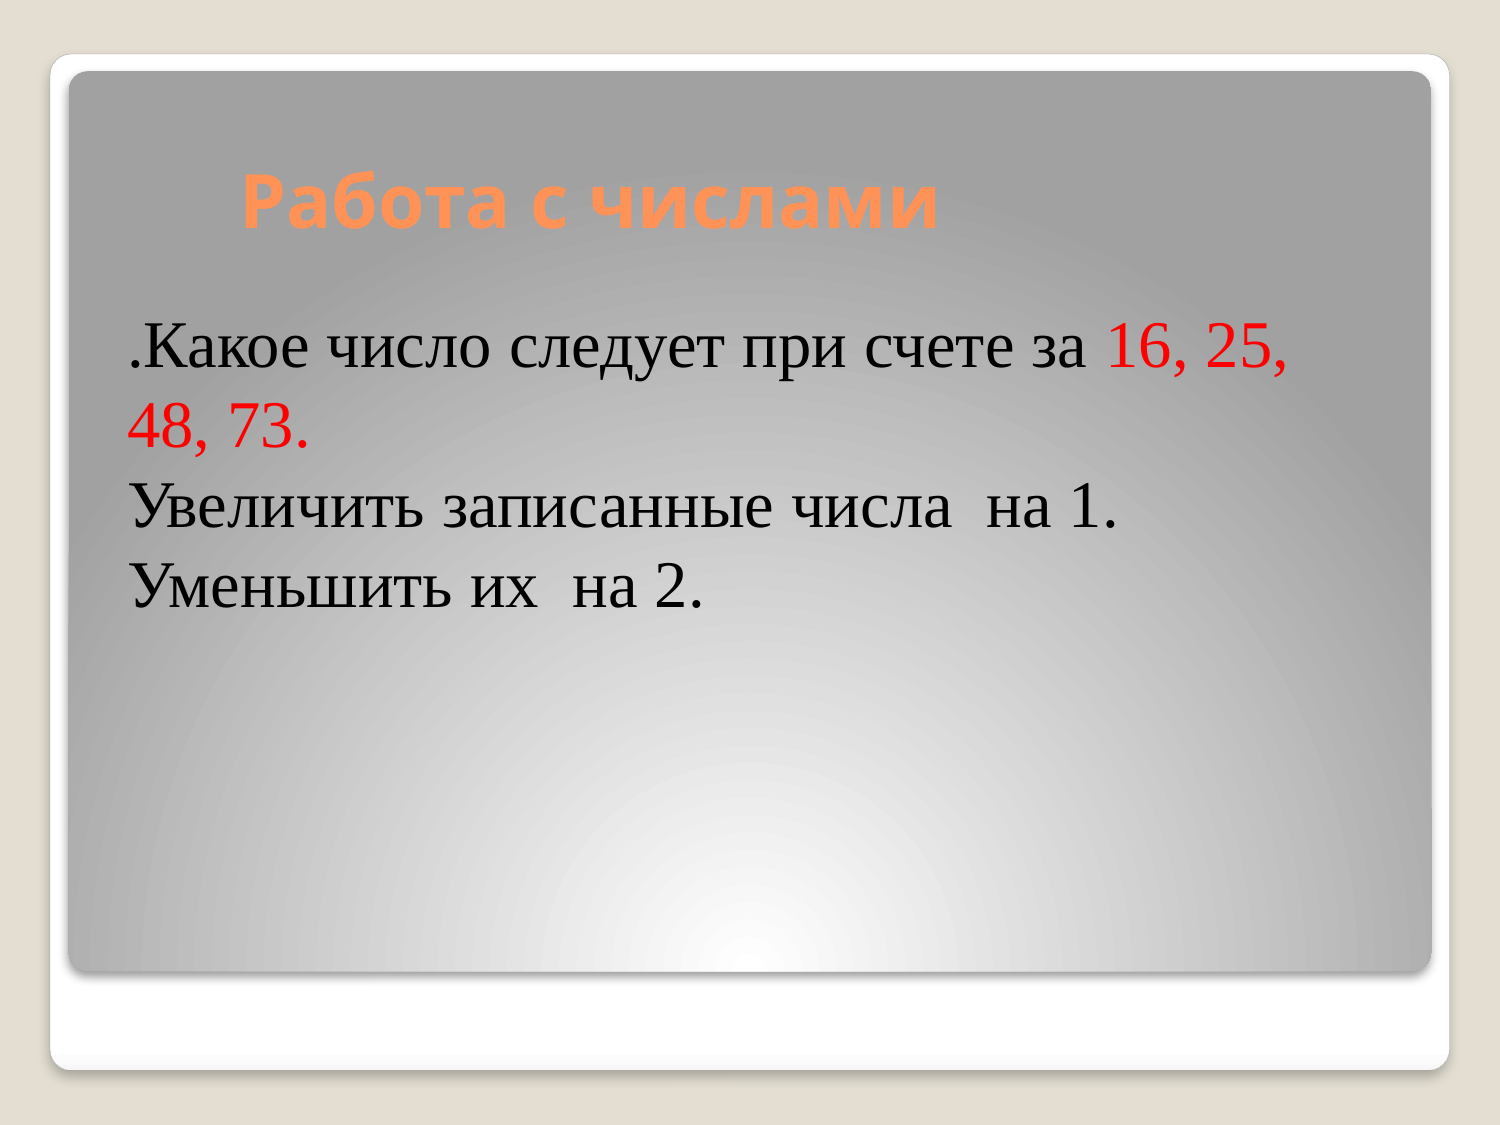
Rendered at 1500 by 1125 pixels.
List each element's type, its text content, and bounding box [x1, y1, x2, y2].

text_box .Какое число следует при счете за 16, 25, 48, 73. Увеличить записанные числа на 1. Уменьшить их на 2. [112, 293, 1365, 708]
title Работа с числами [88, 78, 1431, 251]
